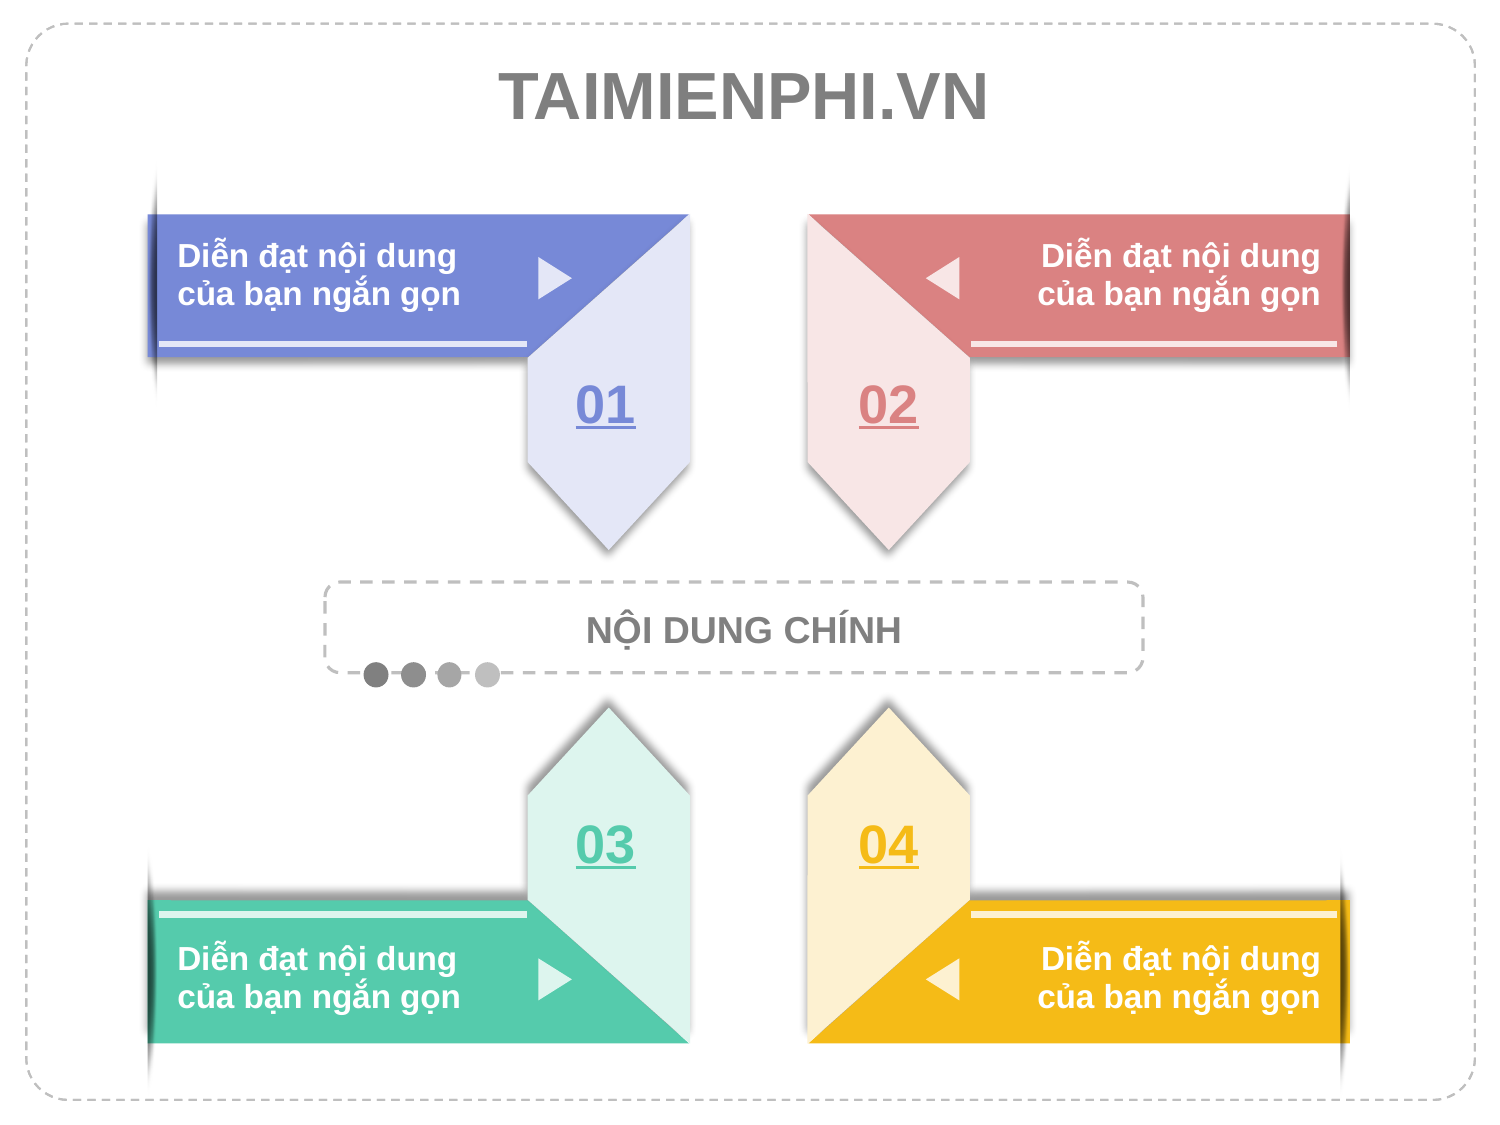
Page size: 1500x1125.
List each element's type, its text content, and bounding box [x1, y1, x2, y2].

text_box Diễn đạt nội dung của bạn ngắn gọn [163, 933, 533, 1024]
picture [1340, 841, 1351, 1103]
text_box 02 [843, 361, 934, 442]
text_box NỘI DUNG CHÍNH [369, 601, 1119, 660]
text_box 03 [560, 801, 651, 882]
text_box [322, 579, 1146, 675]
text_box [163, 212, 687, 360]
text_box [923, 255, 962, 302]
text_box 01 [560, 361, 651, 442]
text_box [805, 211, 973, 553]
picture [147, 155, 158, 416]
picture [147, 841, 158, 1103]
text_box 04 [843, 801, 934, 882]
text_box [810, 898, 1335, 1046]
text_box TAIMIENPHI.VN [483, 45, 1005, 141]
text_box [923, 956, 962, 1003]
text_box [525, 211, 693, 553]
text_box Diễn đạt nội dung của bạn ngắn gọn [965, 229, 1335, 321]
text_box [163, 898, 688, 1046]
text_box [810, 212, 1335, 360]
text_box Diễn đạt nội dung của bạn ngắn gọn [965, 933, 1335, 1024]
text_box [536, 255, 574, 302]
text_box [525, 705, 693, 1046]
text_box [536, 956, 574, 1003]
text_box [363, 661, 501, 688]
text_box [805, 705, 973, 1046]
text_box Diễn đạt nội dung của bạn ngắn gọn [163, 229, 533, 321]
picture [1340, 155, 1351, 416]
